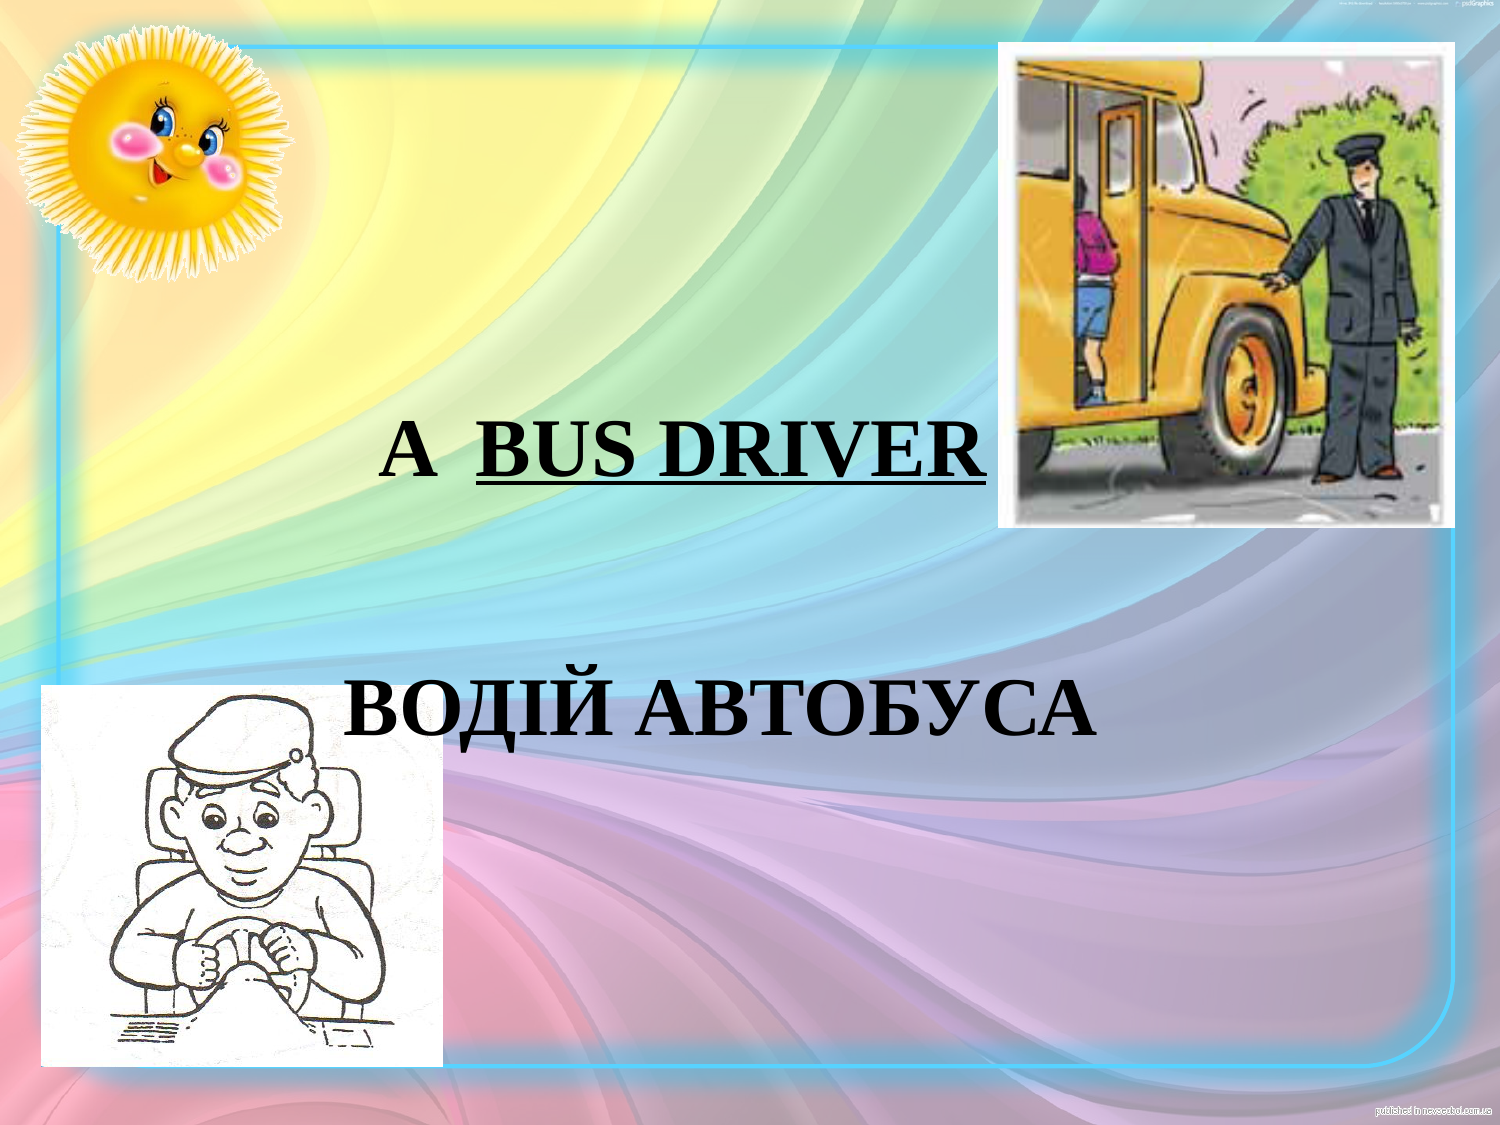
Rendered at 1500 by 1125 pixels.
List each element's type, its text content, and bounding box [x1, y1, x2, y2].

text_box ВОДІЙ АВТОБУСА [329, 645, 1113, 760]
picture [41, 685, 444, 1067]
text_box A BUS DRIVER [364, 385, 992, 501]
picture [11, 11, 340, 340]
picture [997, 42, 1456, 528]
